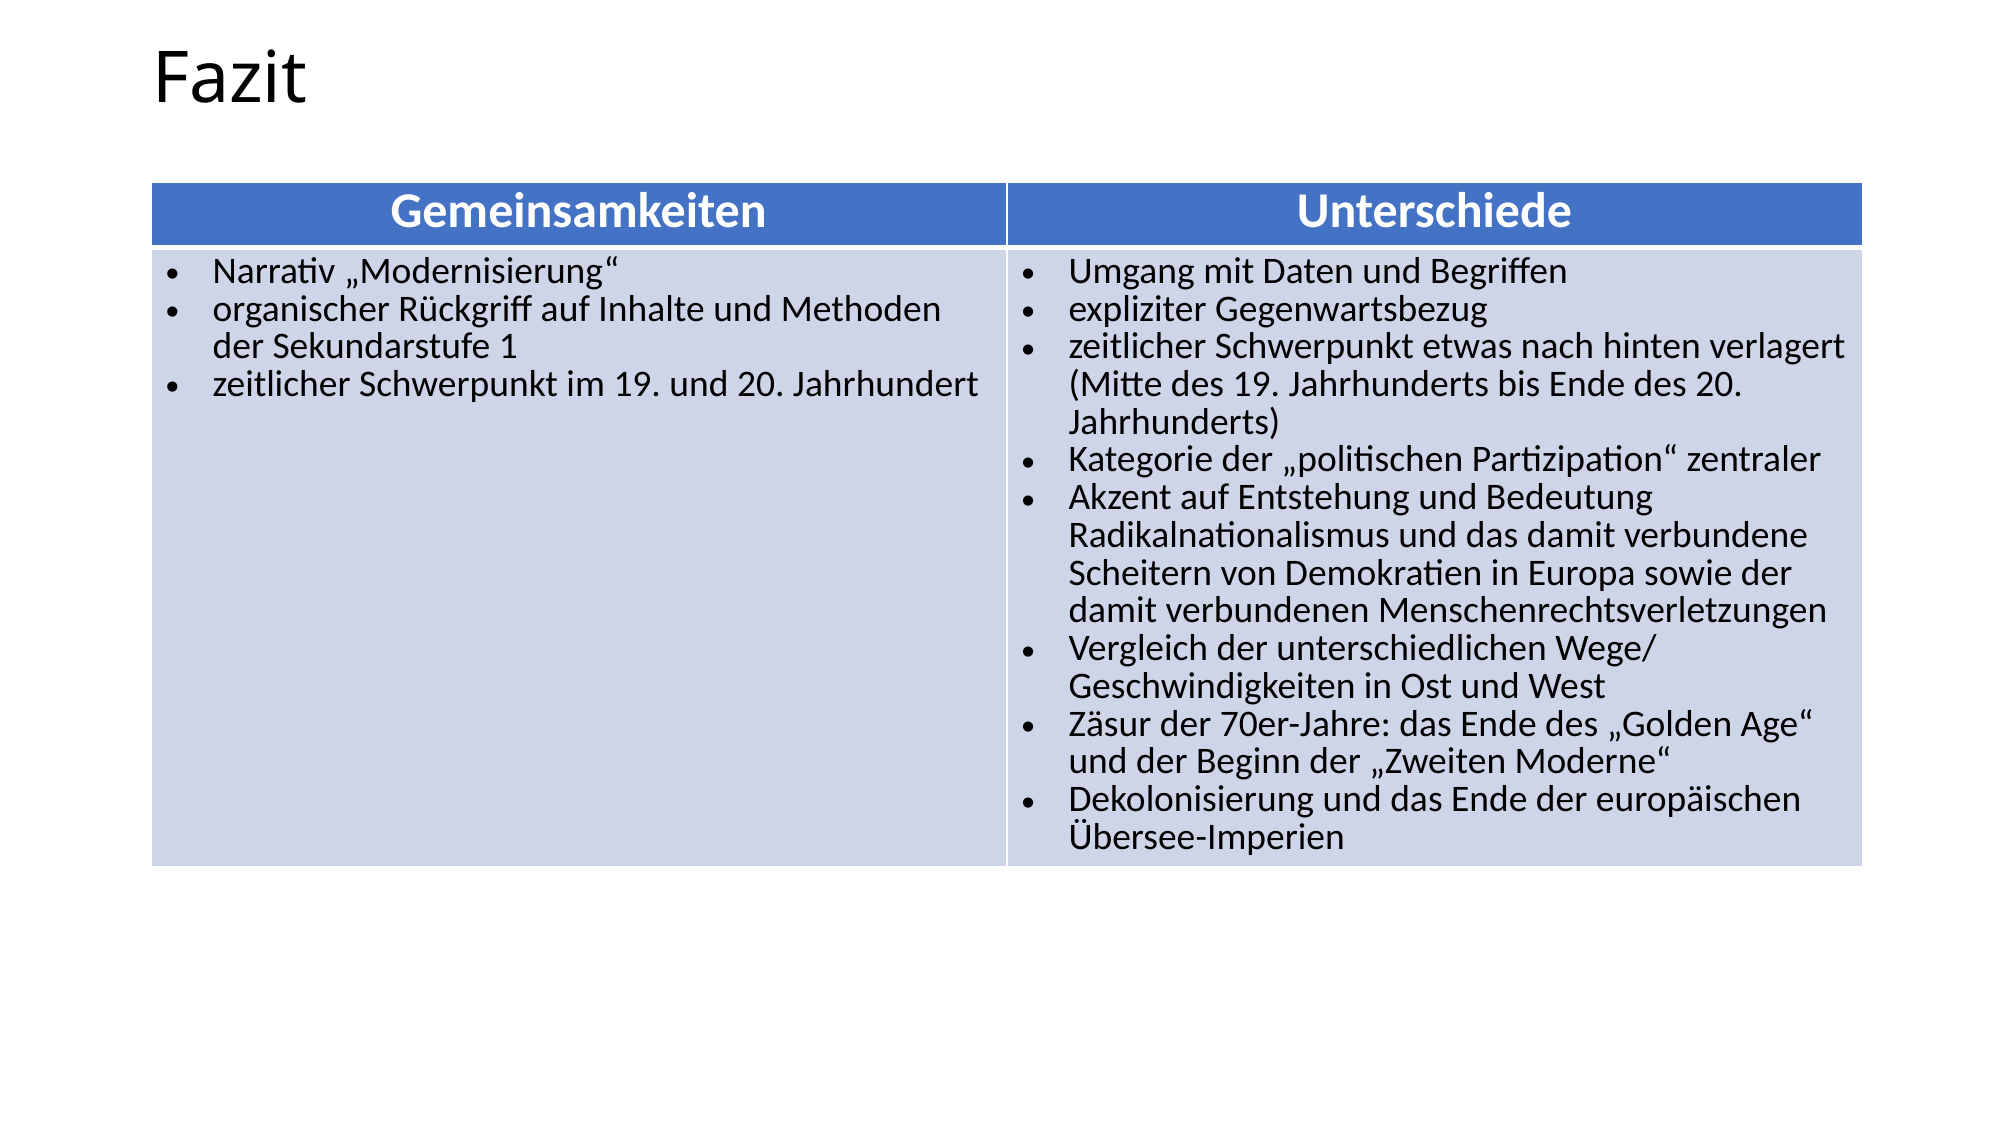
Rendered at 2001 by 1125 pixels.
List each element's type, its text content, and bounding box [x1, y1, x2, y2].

table_header Gemeinsamkeiten [152, 183, 1006, 245]
table_cell Umgang mit Daten und Begriffen expliziter Gegenwartsbezug zeitlicher Schwerpunkt etwas nach hinten verlagert (Mitte des 19. Jahrhunderts bis Ende des 20. Jahrhunderts) Kategorie der „politischen Partizipation“ zentraler Akzent auf Entstehung und Bedeutung Radikalnationalismus und das damit verbundene Scheitern von Demokratien in Europa sowie der damit verbundenen Menschenrechtsverletzungen Vergleich der unterschiedlichen Wege/ Geschwindigkeiten in Ost und West Zäsur der 70er-Jahre: das Ende des „Golden Age“ und der Beginn der „Zweiten Moderne“ Dekolonisierung und das Ende der europäischen Übersee-Imperien [1008, 250, 1862, 866]
title Fazit [137, 33, 1863, 126]
table_cell Narrativ „Modernisierung“ organischer Rückgriff auf Inhalte und Methoden der Sekundarstufe 1 zeitlicher Schwerpunkt im 19. und 20. Jahrhundert [152, 250, 1006, 866]
table_header Unterschiede [1008, 183, 1862, 245]
